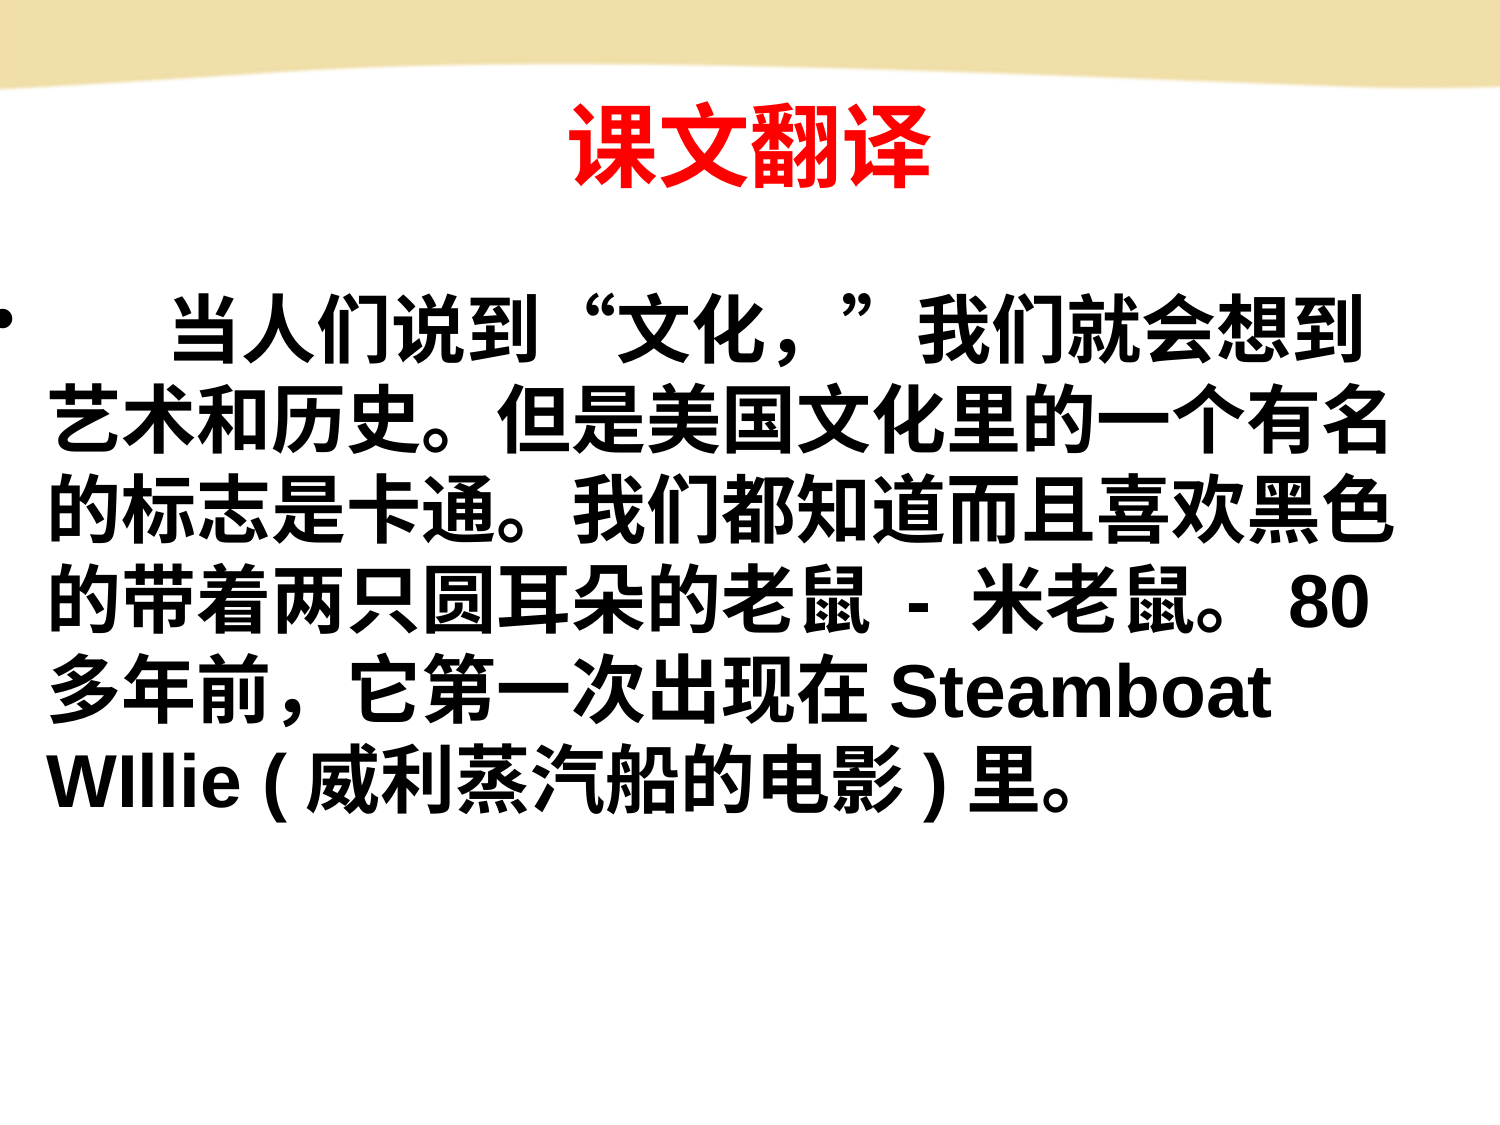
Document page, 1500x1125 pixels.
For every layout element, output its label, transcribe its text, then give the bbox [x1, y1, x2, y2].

list 当人们说到“文化，”我们就会想到艺术和历史。但是美国文化里的一个有名的标志是卡通。我们都知道而且喜欢黑色的带着两只圆耳朵的老鼠 - 米老鼠。80多年前，它第一次出现在Steamboat WIllie (威利蒸汽船的电影)里。 [0, 275, 1438, 1018]
picture [0, 0, 1500, 1125]
title 课文翻译 [75, 50, 1425, 238]
